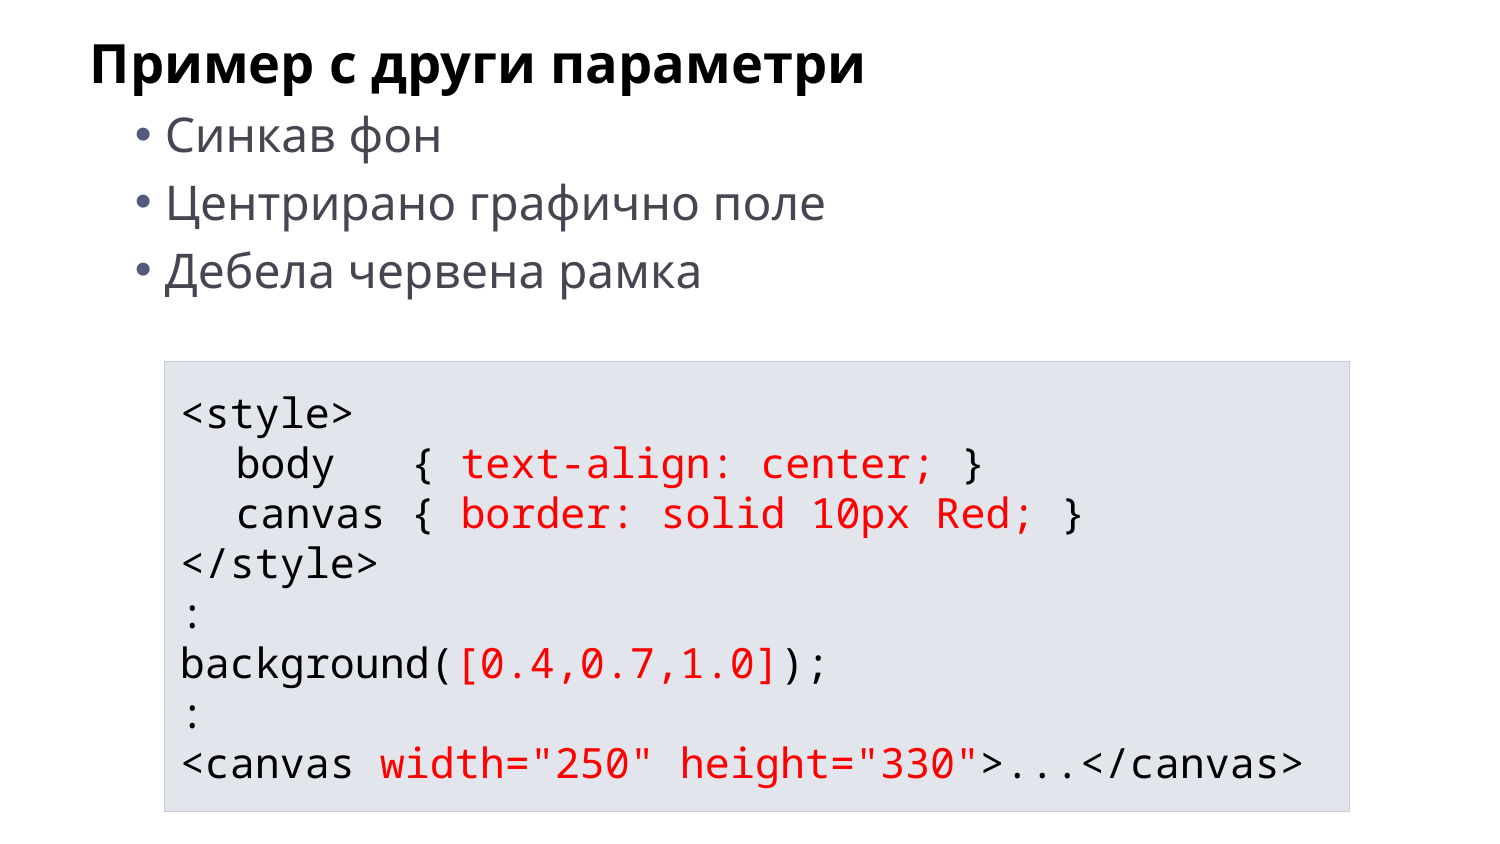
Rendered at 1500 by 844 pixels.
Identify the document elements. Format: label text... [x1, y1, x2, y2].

text_box <style> body { text-align: center; } canvas { border: solid 10px Red; } </style> : background([0.4,0.7,1.0]); : <canvas width="250" height="330">...</canvas> [164, 361, 1350, 812]
list Пример с други параметри Синкав фон Центрирано графично поле Дебела червена рамка [75, 21, 1475, 835]
